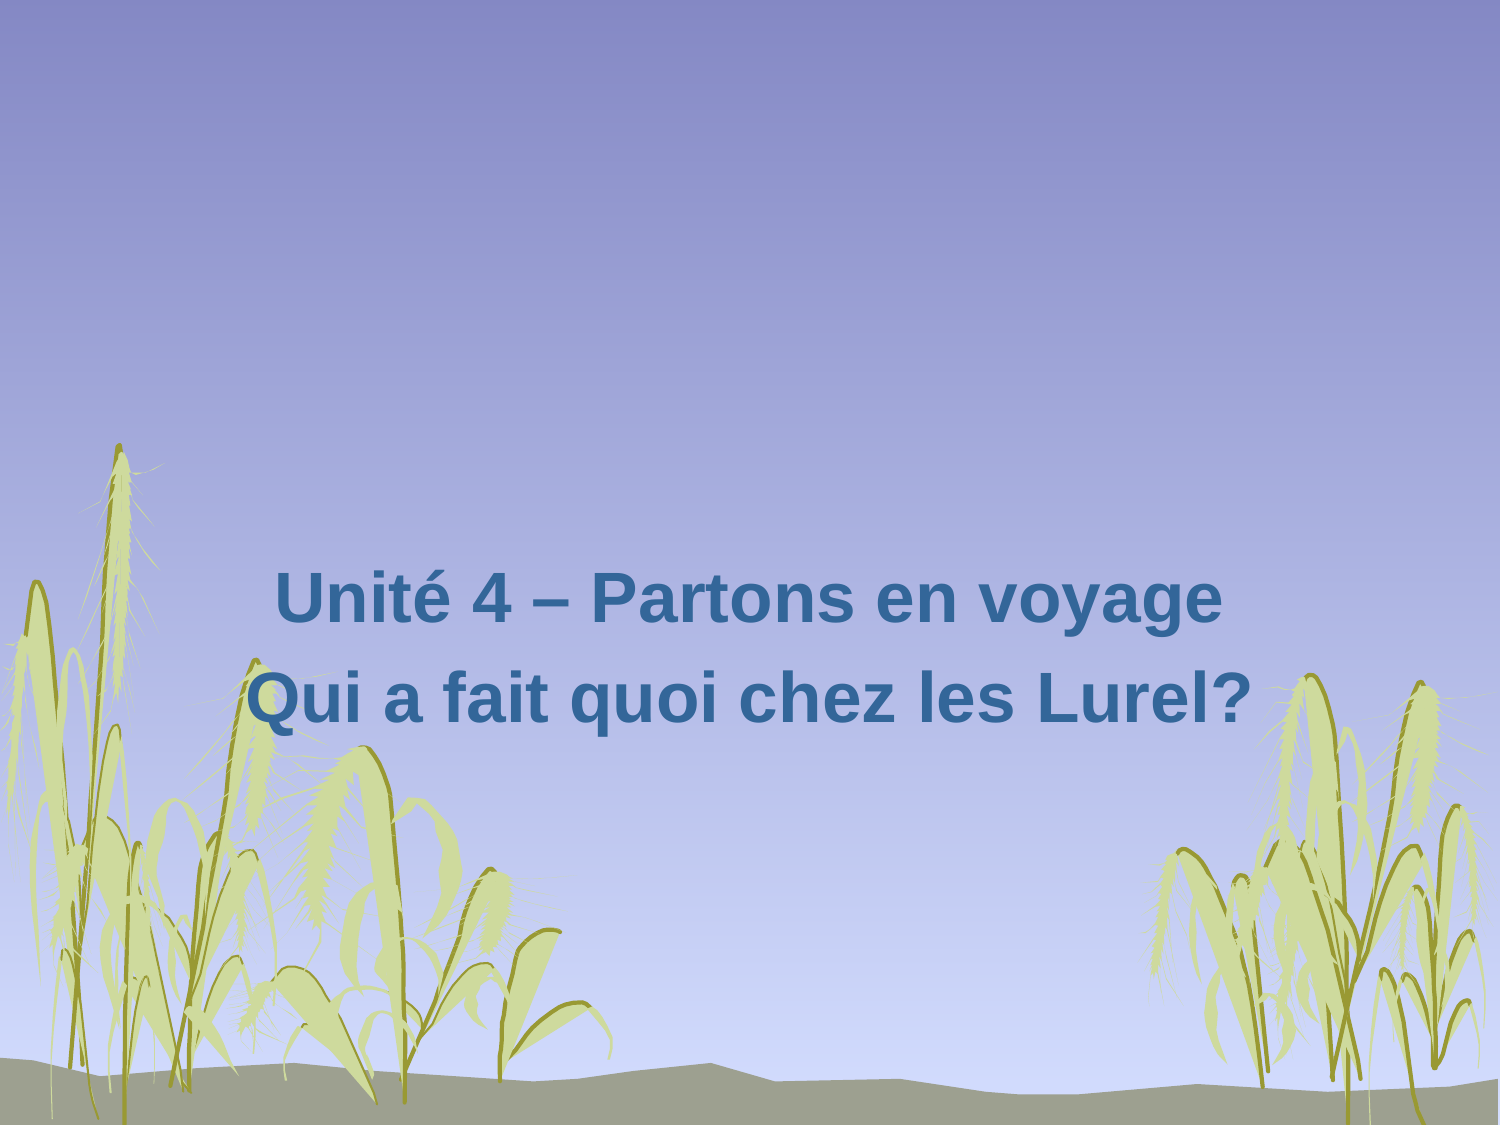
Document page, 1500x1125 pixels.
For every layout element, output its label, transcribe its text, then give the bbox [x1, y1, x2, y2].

subtitle Unité 4 – Partons en voyage Qui a fait quoi chez les Lurel? [224, 499, 1276, 788]
